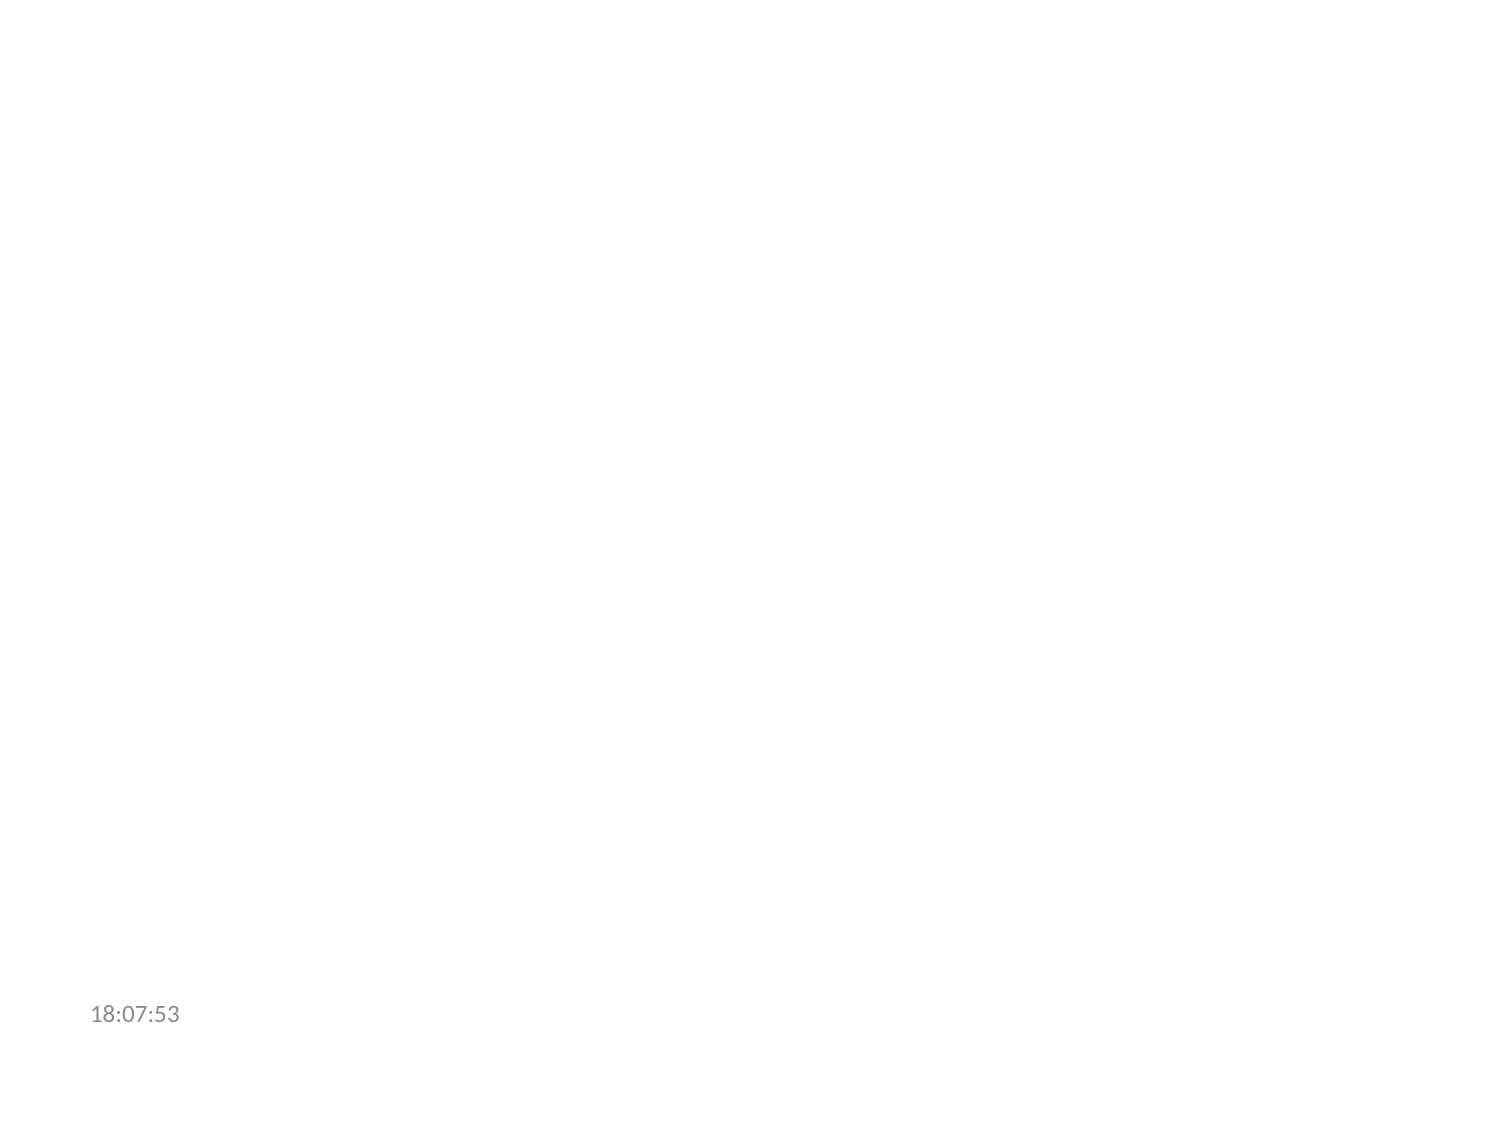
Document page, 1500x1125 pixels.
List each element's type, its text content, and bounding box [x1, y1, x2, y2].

text_box 15:35:09 [75, 982, 425, 1043]
